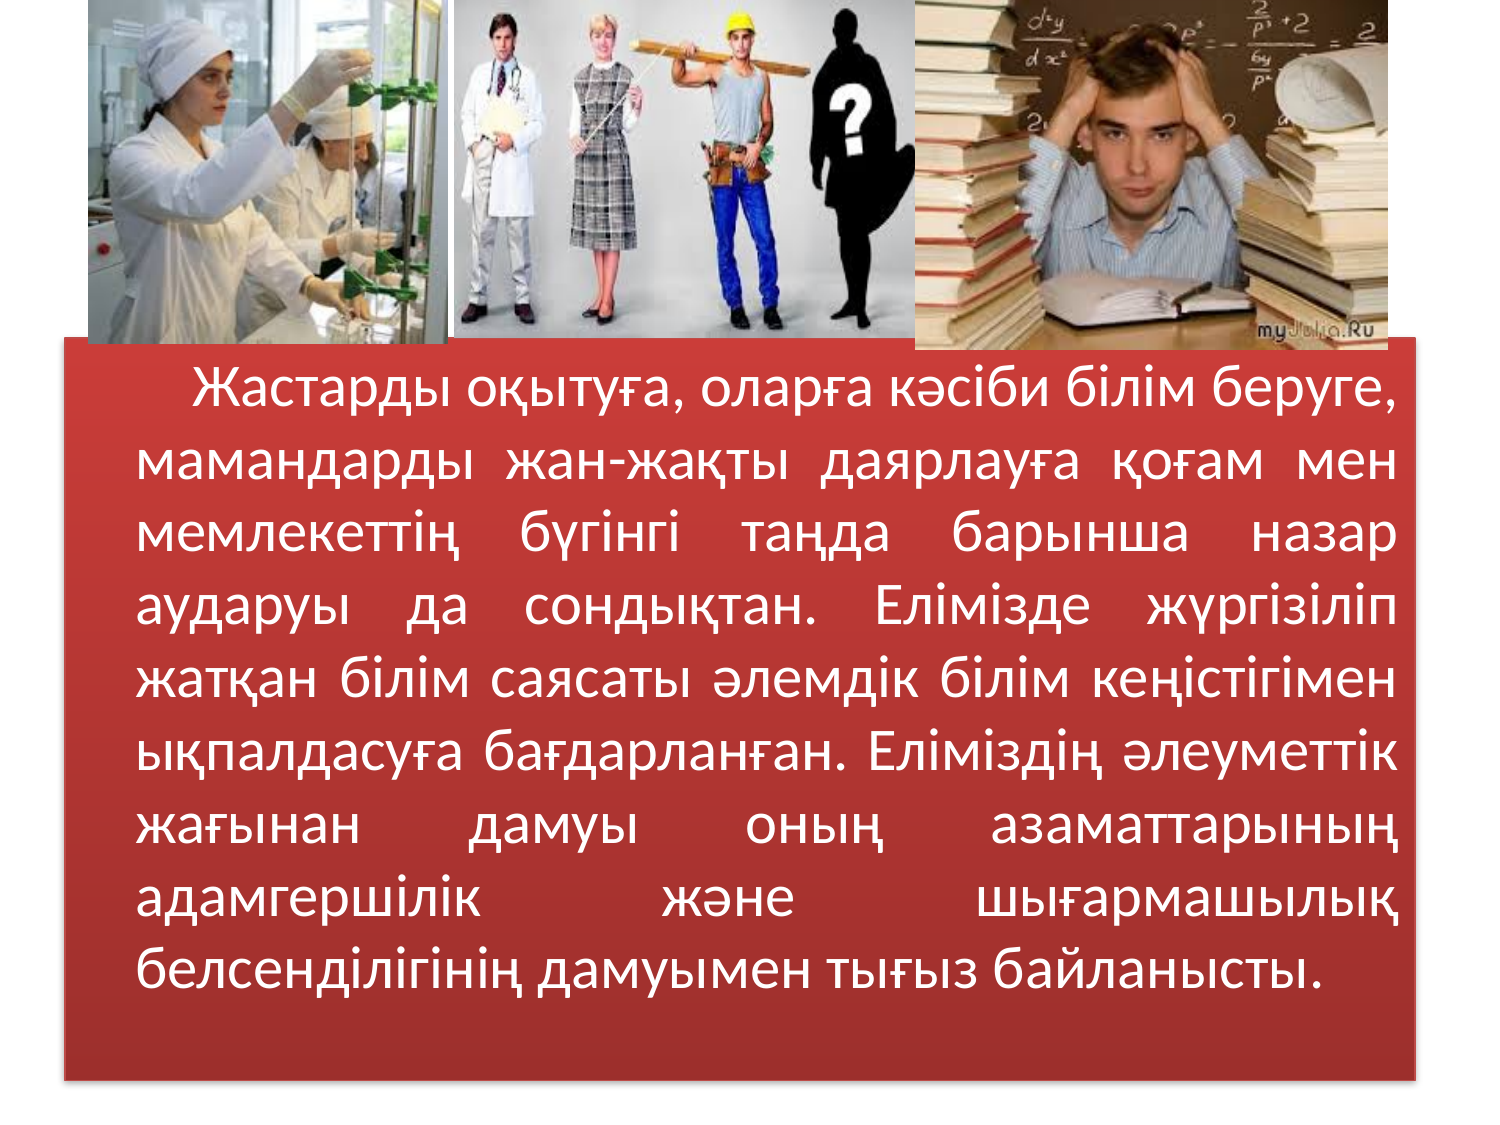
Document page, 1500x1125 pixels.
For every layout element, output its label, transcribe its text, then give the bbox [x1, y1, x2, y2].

picture [454, 0, 1389, 351]
list Жастарды оқытуға, оларға кәсіби білім беруге, мамандарды жан-жақты даярлауға қоғам мен мемлекеттің бүгінгі таңда барынша назар аударуы да сондықтан. Елімізде жүргізіліп жатқан білім саясаты әлемдік білім кеңістігімен ықпалдасуға бағдарланған. Еліміздің әлеуметтік жағынан дамуы оның азаматтарының адамгершілік және шығармашылық белсенділігінің дамуымен тығыз байланысты. [64, 337, 1416, 1081]
picture [88, 0, 449, 344]
